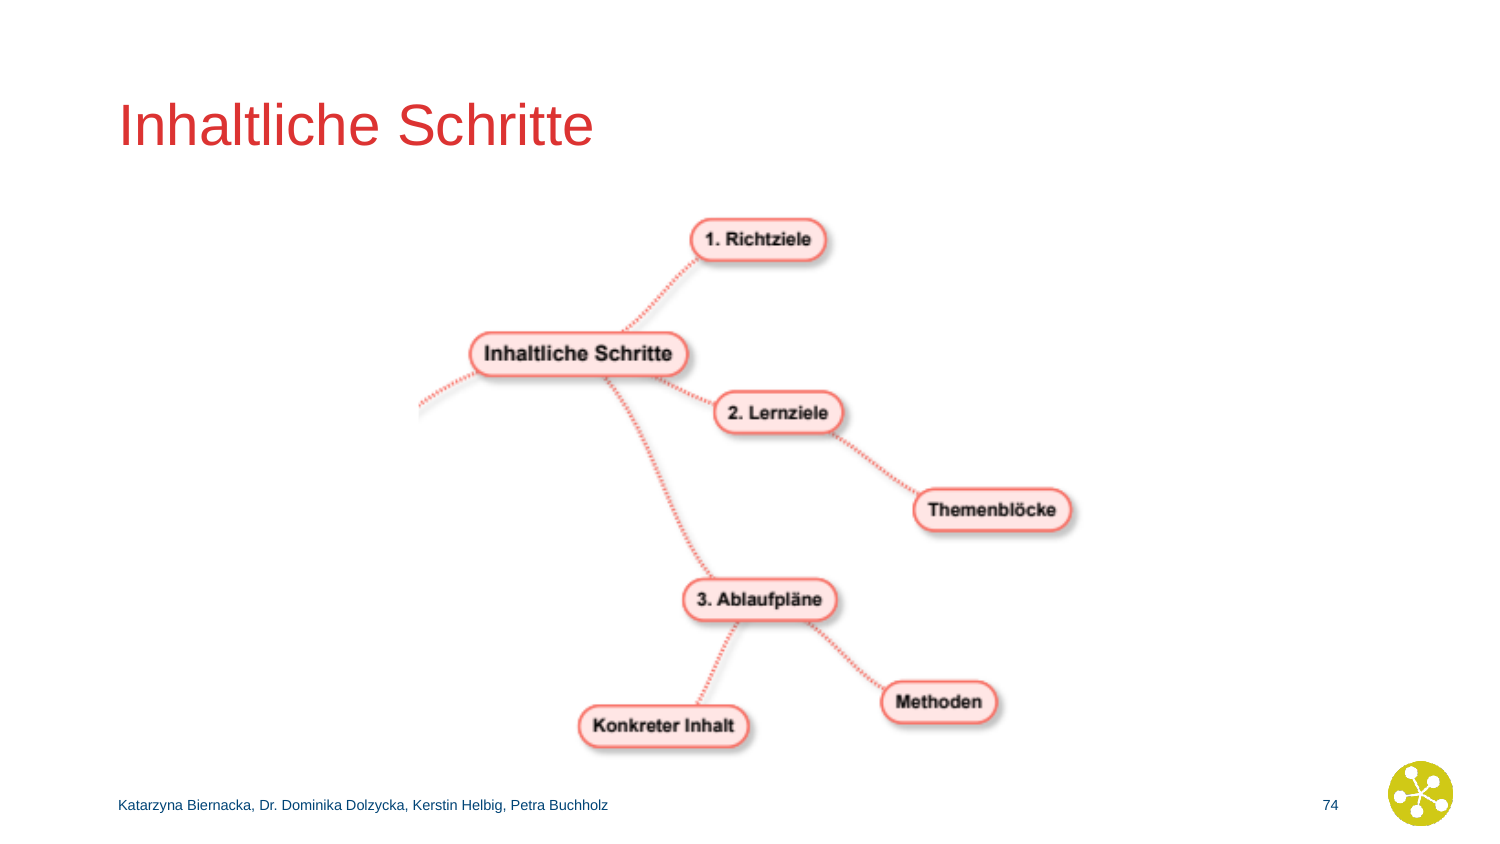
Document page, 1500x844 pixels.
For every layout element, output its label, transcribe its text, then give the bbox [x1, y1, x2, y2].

footer Katarzyna Biernacka, Dr. Dominika Dolzycka, Kerstin Helbig, Petra Buchholz [103, 782, 742, 827]
slide_number 73 [1016, 782, 1354, 827]
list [418, 171, 1197, 769]
picture [1388, 761, 1453, 826]
title Inhaltliche Schritte [103, 44, 1397, 208]
